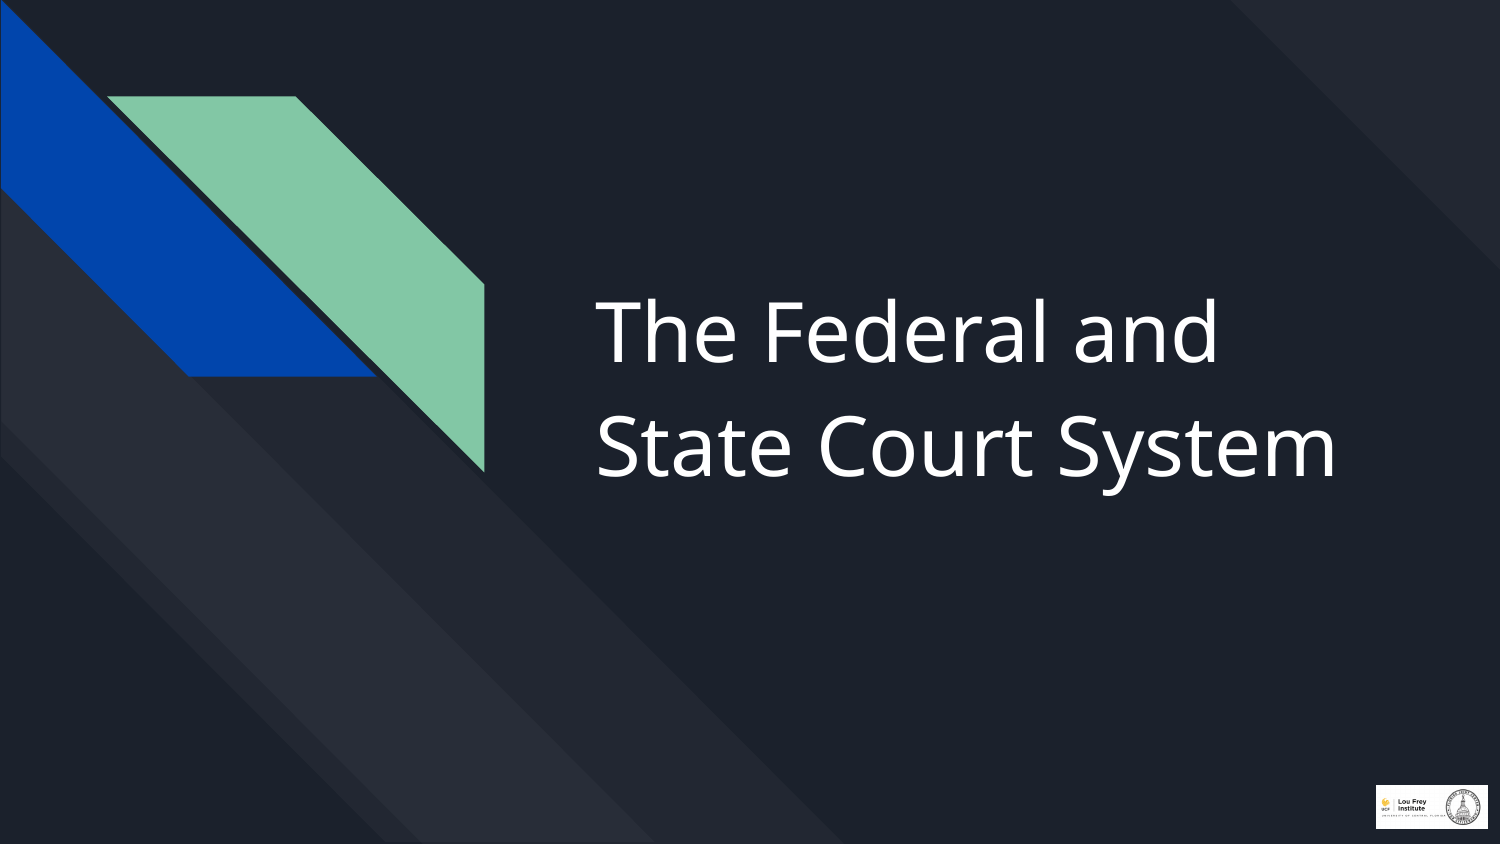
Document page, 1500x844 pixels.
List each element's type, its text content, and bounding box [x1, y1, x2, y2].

title The Federal and State Court System [580, 258, 1404, 518]
picture [1376, 785, 1488, 830]
